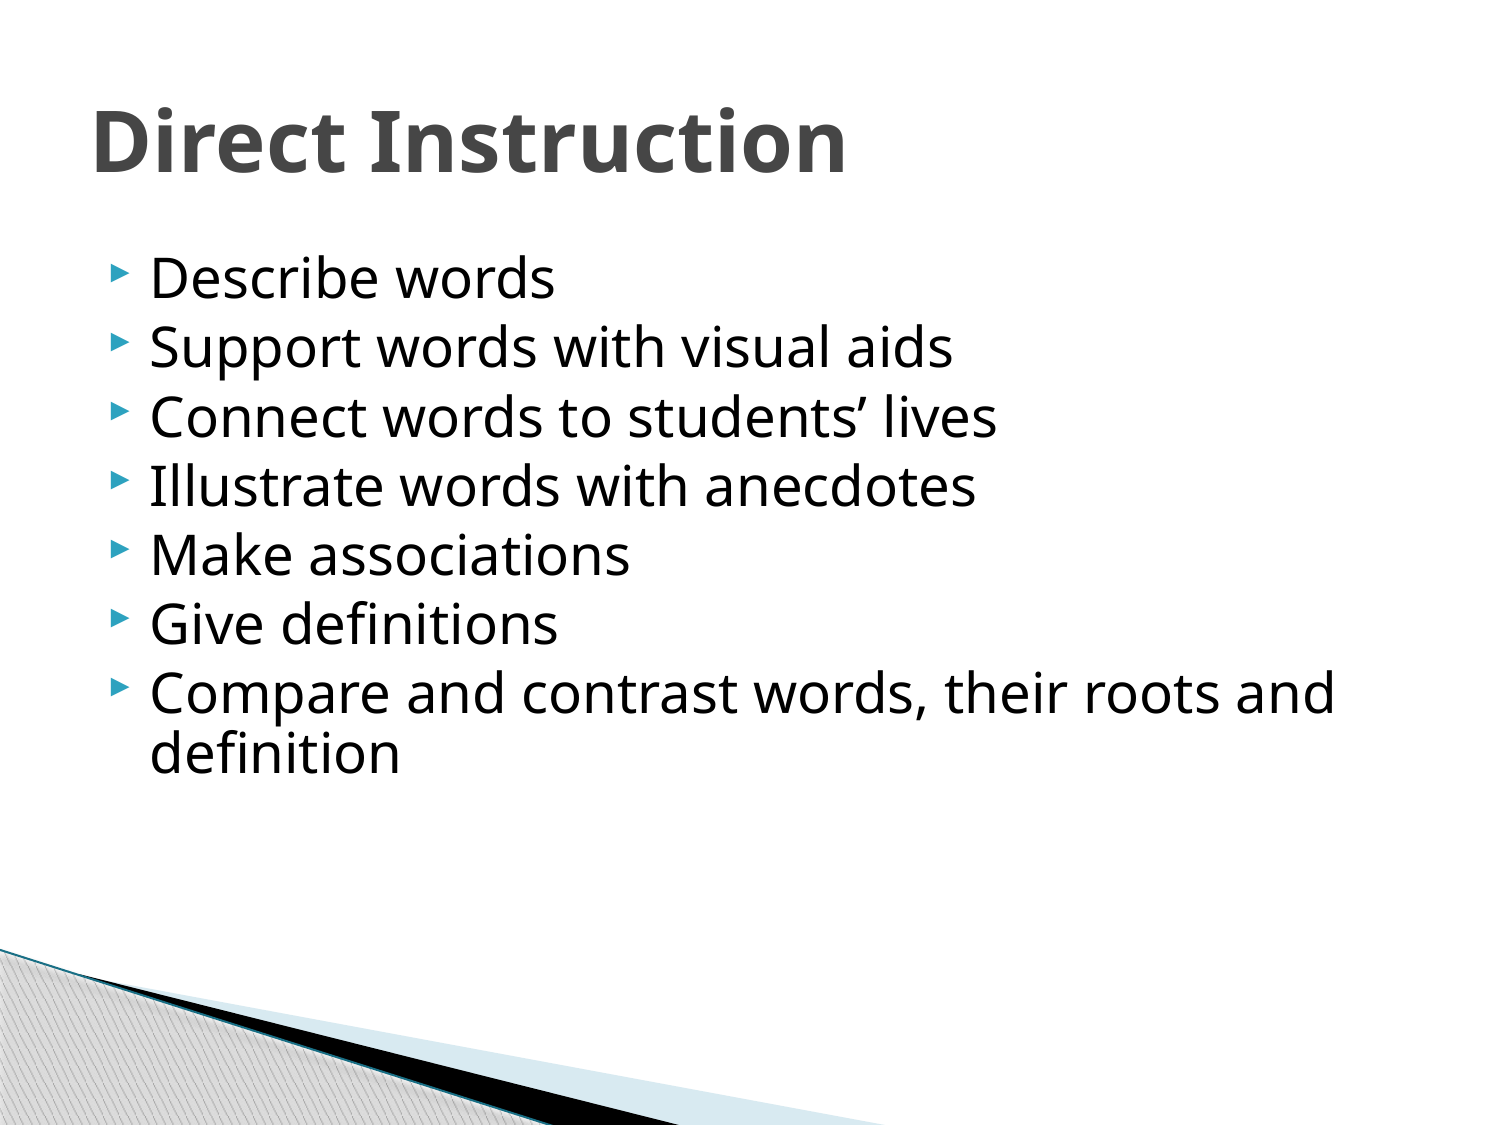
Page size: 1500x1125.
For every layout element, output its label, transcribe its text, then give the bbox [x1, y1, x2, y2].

list Describe words Support words with visual aids Connect words to students’ lives Illustrate words with anecdotes Make associations Give definitions Compare and contrast words, their roots and definition [75, 243, 1425, 986]
title Direct Instruction [75, 45, 1425, 233]
